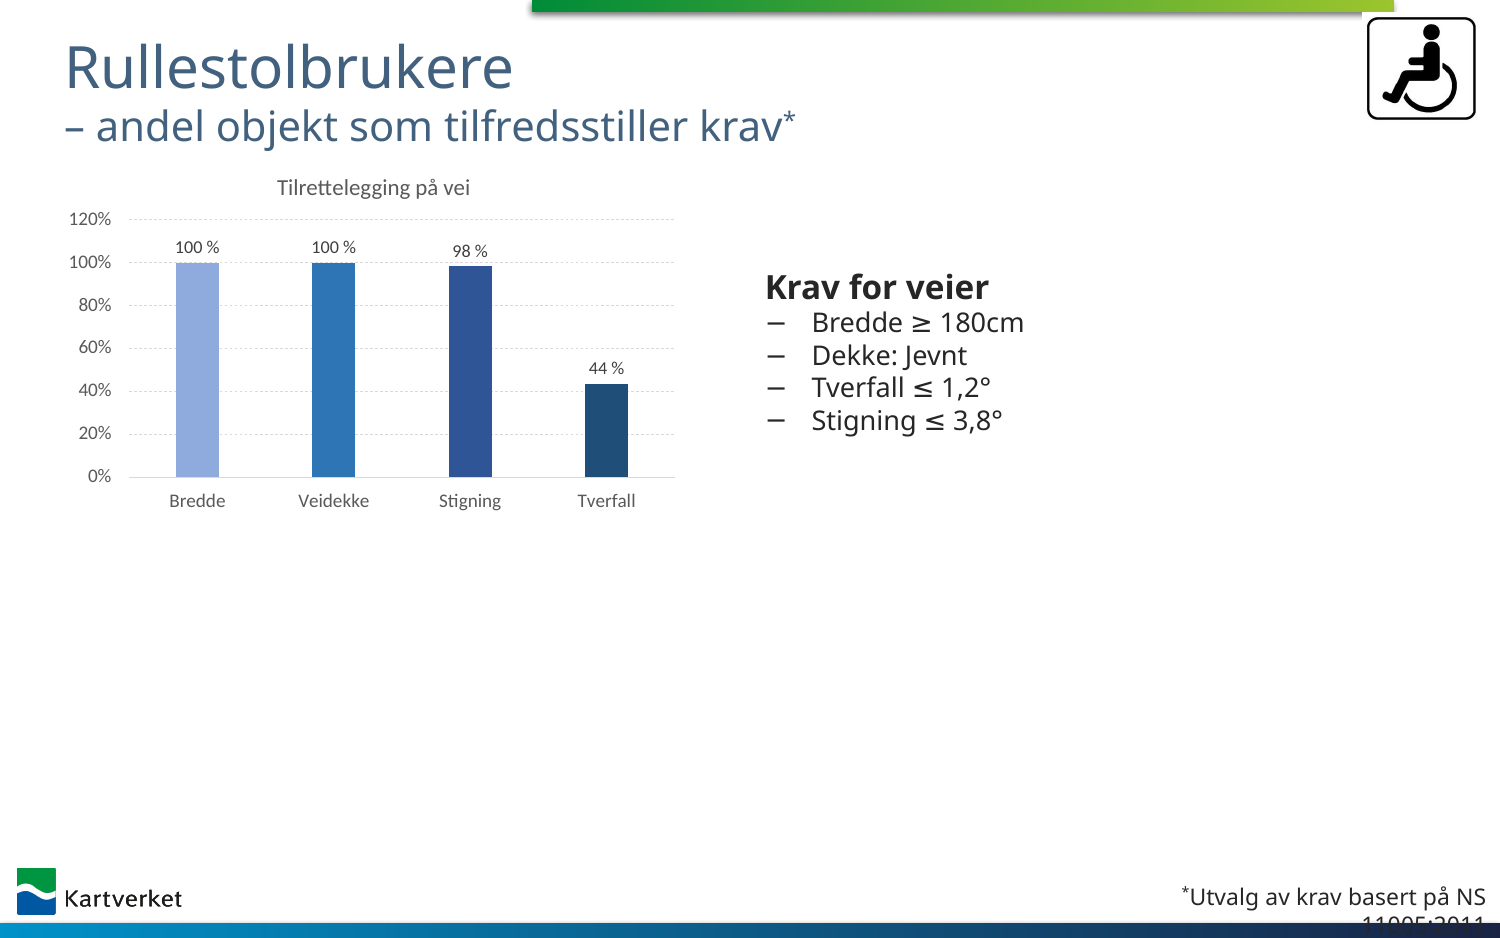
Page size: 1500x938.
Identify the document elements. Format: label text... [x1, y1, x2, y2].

picture [1362, 12, 1481, 126]
picture [62, 166, 686, 519]
text_box Rullestolbrukere – andel objekt som tilfredsstiller krav* [49, 25, 1431, 158]
text_box Krav for veier Bredde ≥ 180cm Dekke: Jevnt Tverfall ≤ 1,2° Stigning ≤ 3,8° [750, 258, 1234, 444]
text_box *Utvalg av krav basert på NS 11005:2011 [1068, 873, 1500, 938]
